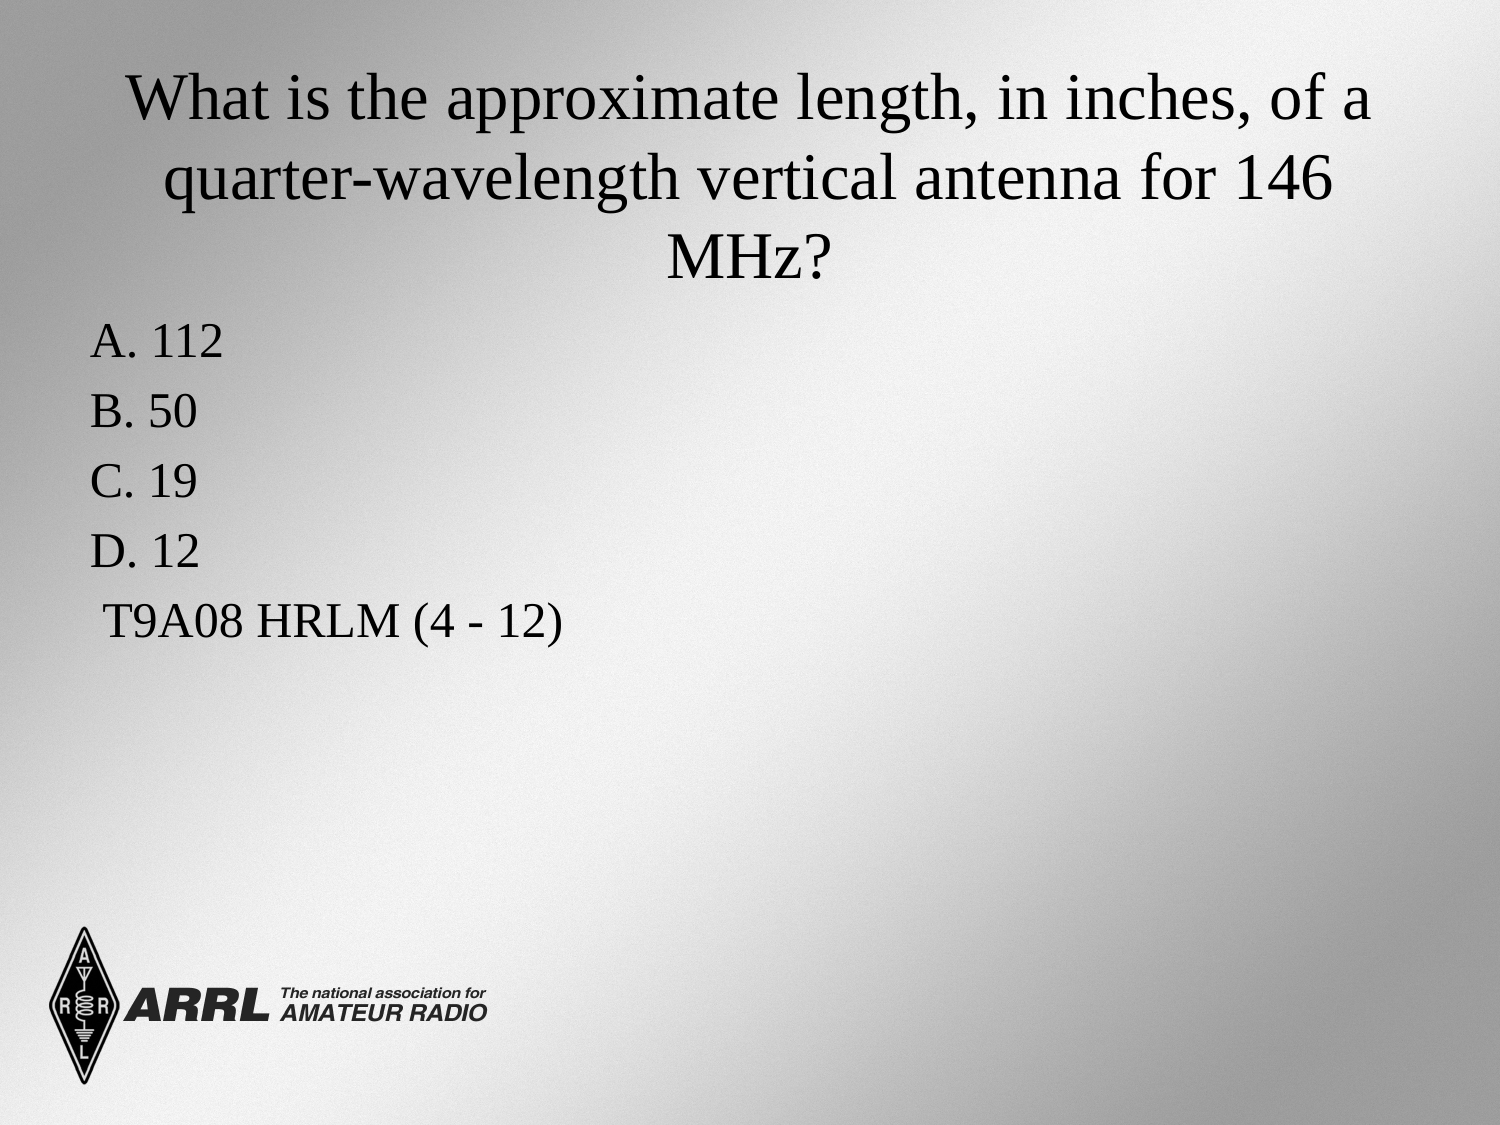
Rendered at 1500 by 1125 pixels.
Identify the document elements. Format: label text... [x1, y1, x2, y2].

list A. 112 B. 50 C. 19 D. 12 T9A08 HRLM (4 - 12) [75, 299, 1425, 1005]
picture [0, 0, 1500, 1125]
title What is the approximate length, in inches, of a quarter-wavelength vertical antenna for 146 MHz? [75, 45, 1425, 233]
